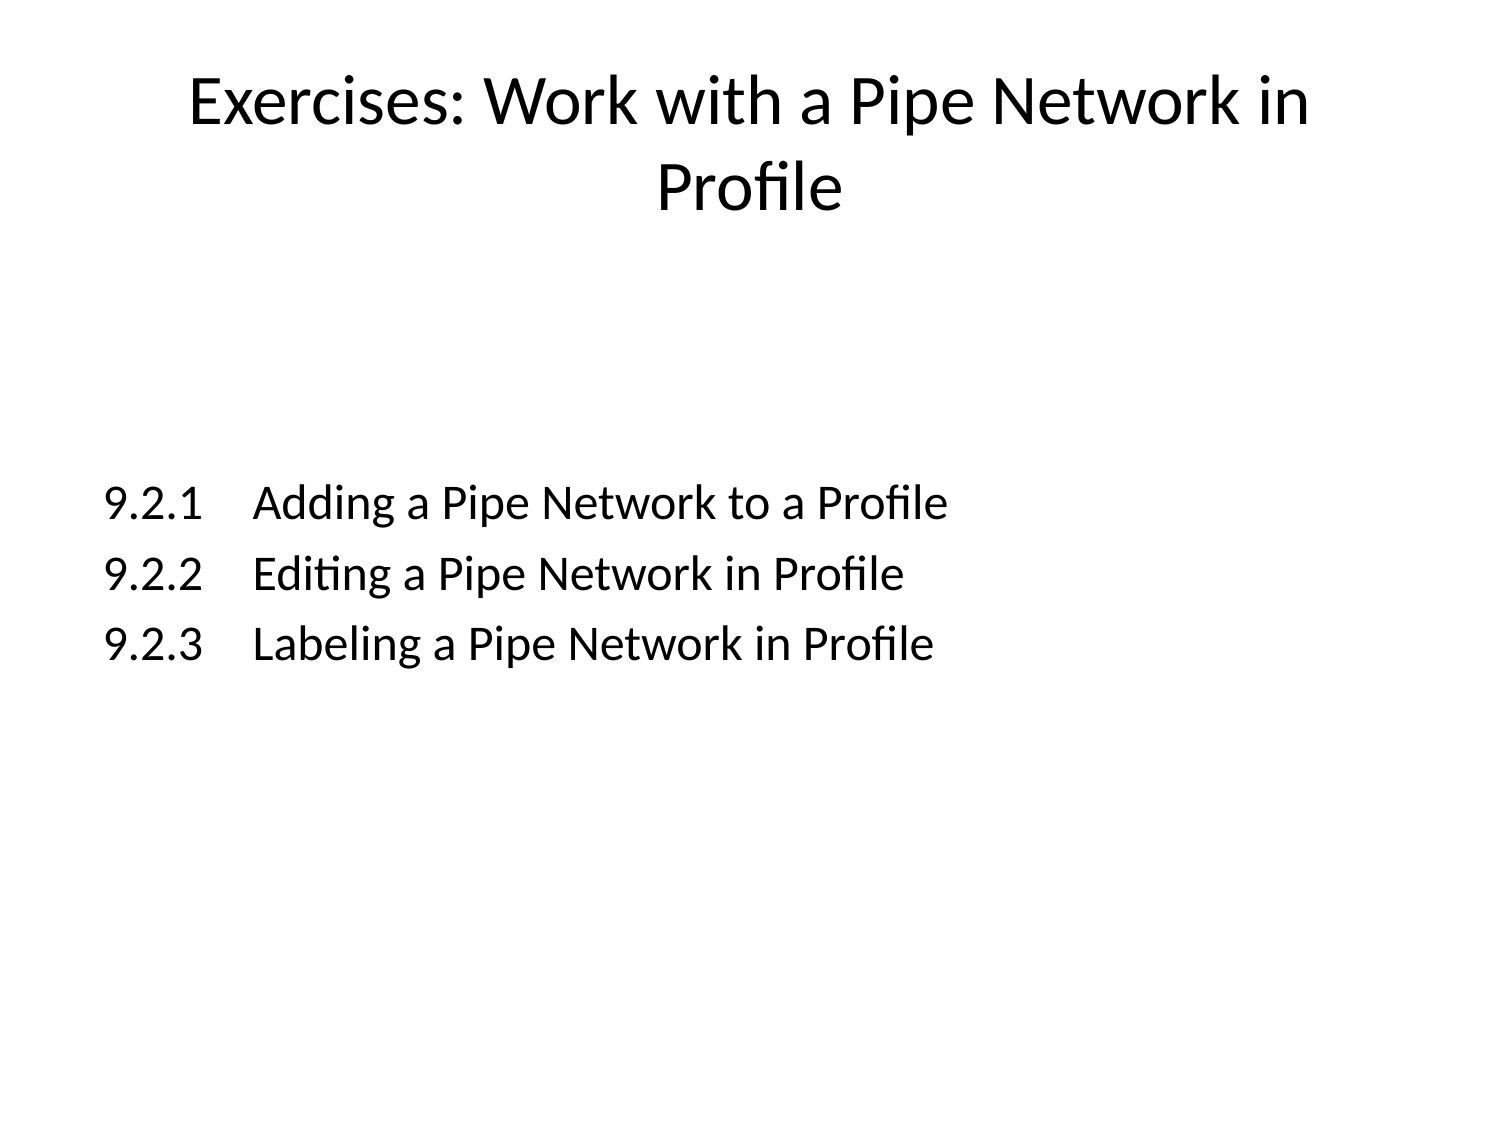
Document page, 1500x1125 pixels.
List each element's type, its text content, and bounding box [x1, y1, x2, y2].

list 9.2.1 Adding a Pipe Network to a Profile 9.2.2 Editing a Pipe Network in Profile 9.2.3 Labeling a Pipe Network in Profile [87, 462, 1425, 838]
title Exercises: Work with a Pipe Network in Profile [75, 45, 1425, 233]
